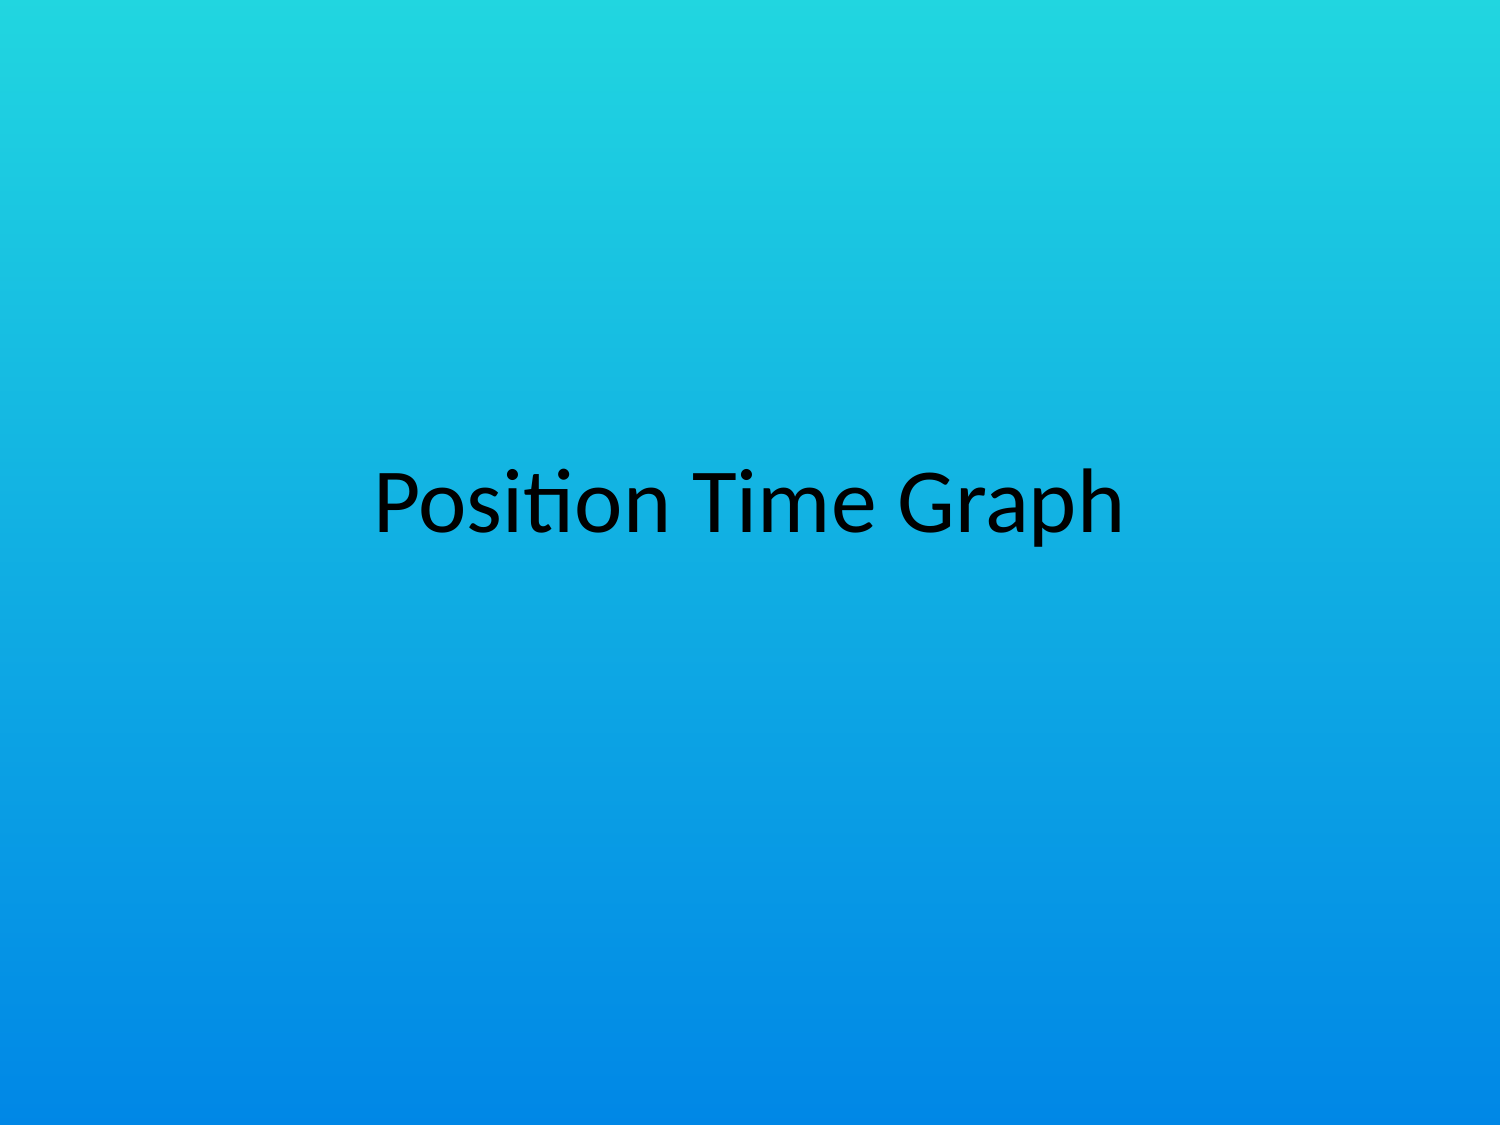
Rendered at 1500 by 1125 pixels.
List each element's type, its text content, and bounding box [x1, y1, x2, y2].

title Position Time Graph [112, 375, 1388, 617]
